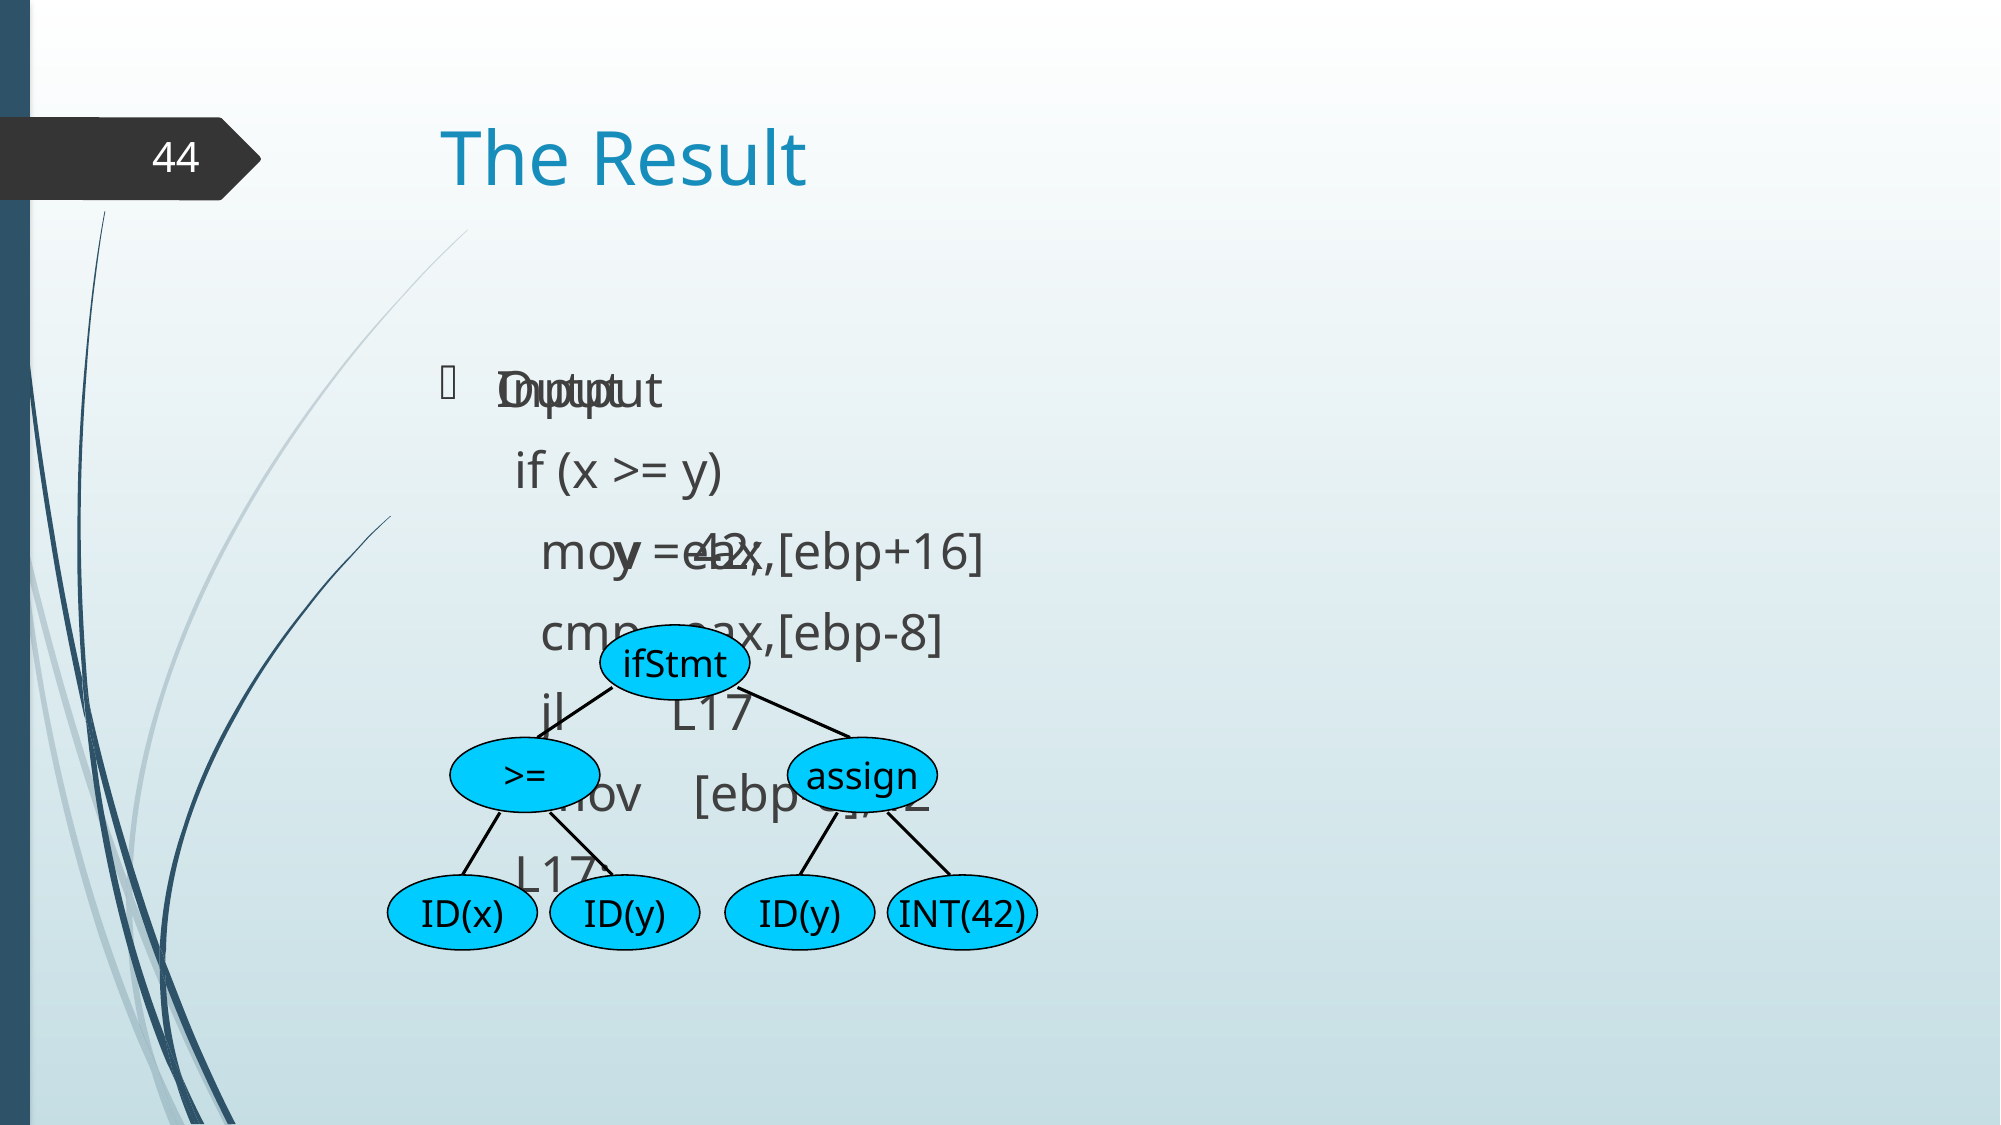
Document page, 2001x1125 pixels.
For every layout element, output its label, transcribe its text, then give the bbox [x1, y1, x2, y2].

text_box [387, 624, 1038, 951]
title The Result [425, 102, 1888, 313]
list Output mov eax,[ebp+16] cmp eax,[ebp-8] jl L17 mov [ebp-8],42 L17: [424, 350, 1888, 988]
slide_number 44 [87, 129, 216, 190]
